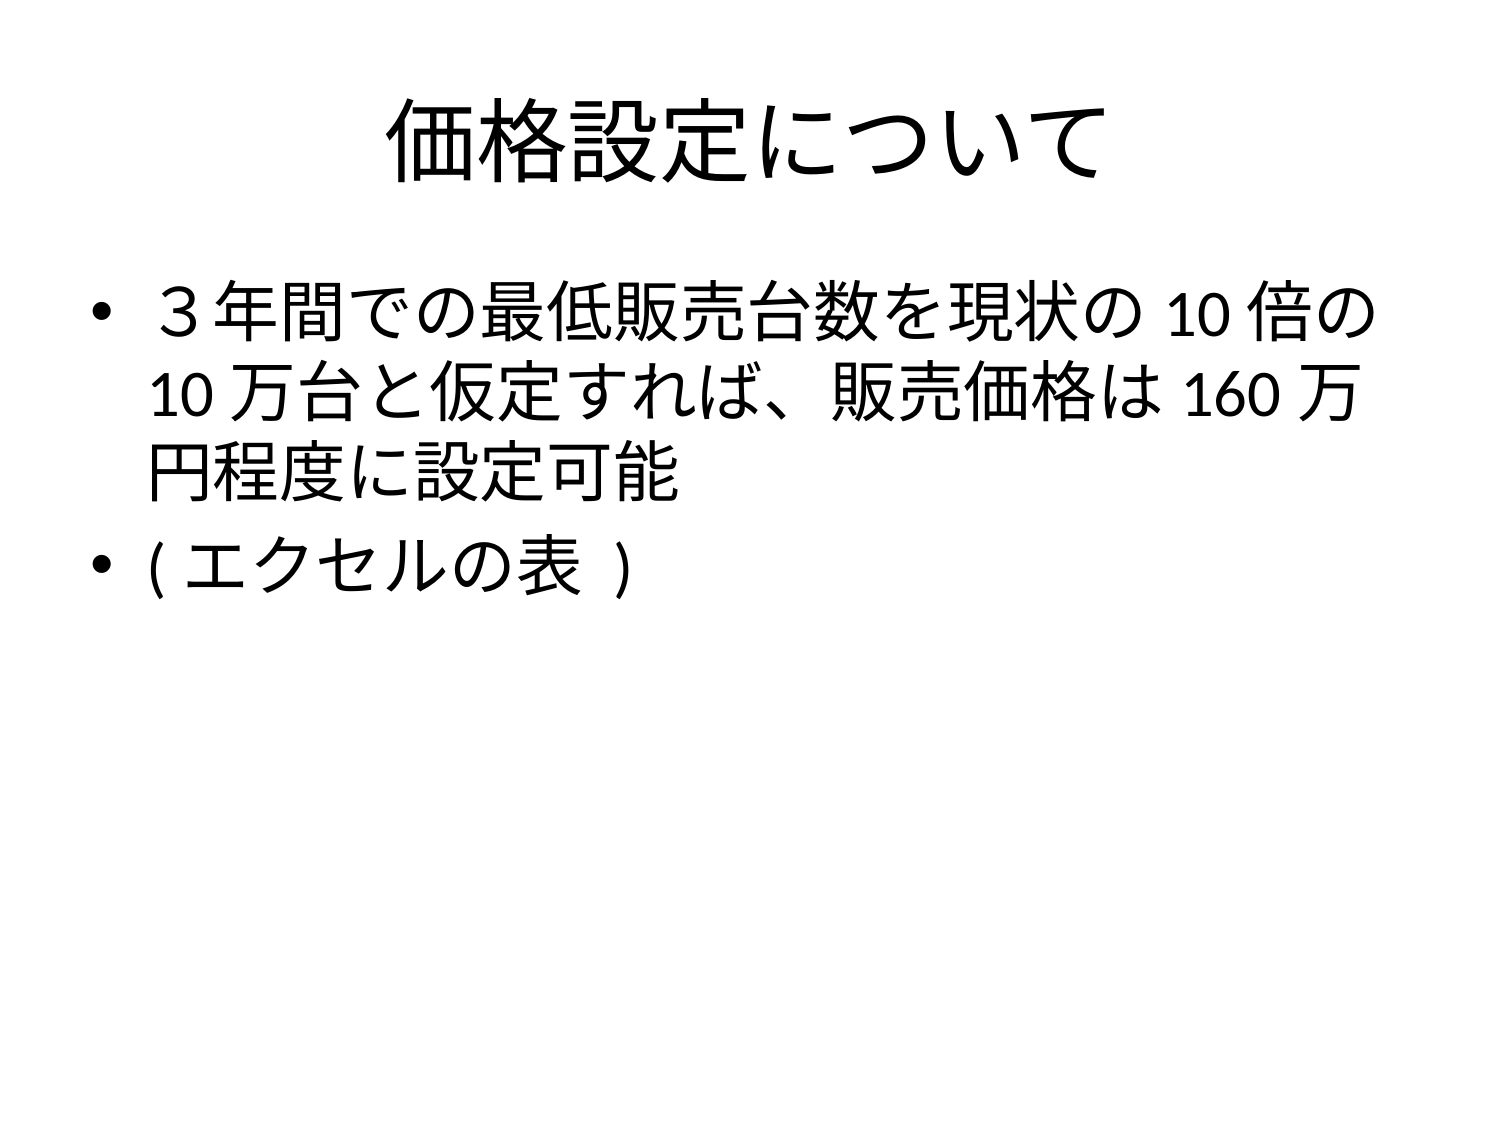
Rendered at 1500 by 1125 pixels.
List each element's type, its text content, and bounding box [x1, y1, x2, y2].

list ３年間での最低販売台数を現状の10倍の10万台と仮定すれば、販売価格は160万円程度に設定可能 (エクセルの表 ) [75, 262, 1425, 1005]
title 価格設定について [75, 45, 1425, 233]
